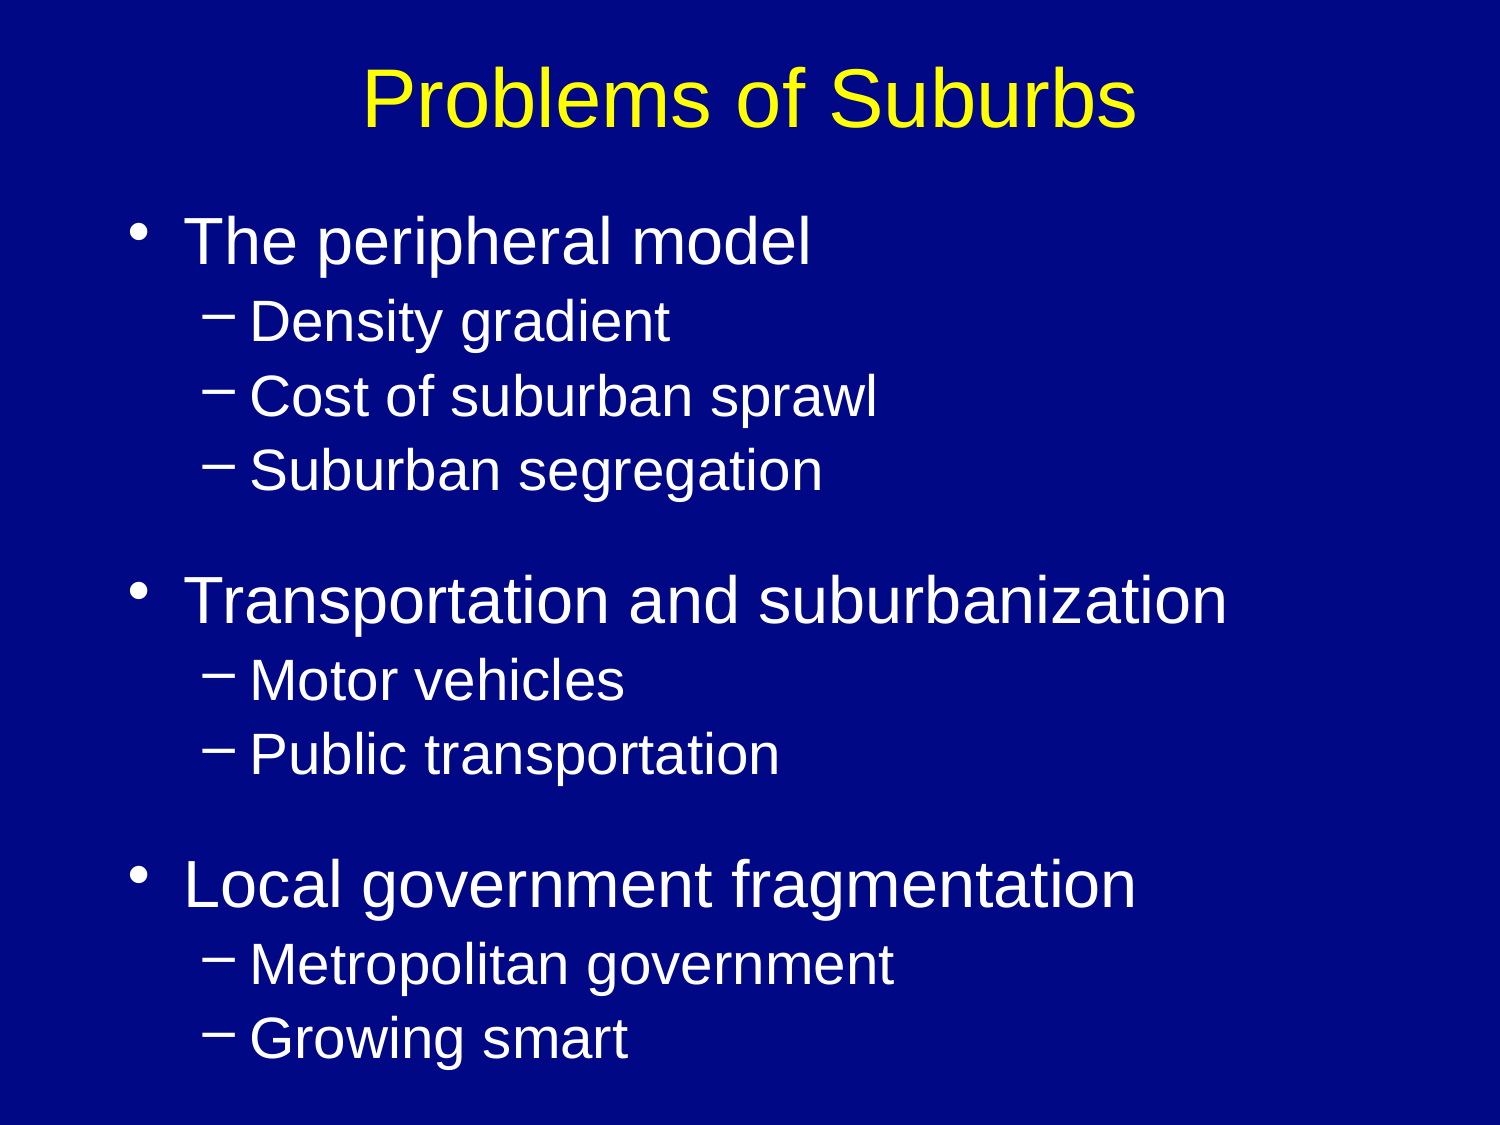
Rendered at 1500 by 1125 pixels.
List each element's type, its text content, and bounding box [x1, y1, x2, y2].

title Problems of Suburbs [112, 37, 1388, 151]
list The peripheral model Density gradient Cost of suburban sprawl Suburban segregation Transportation and suburbanization Motor vehicles Public transportation Local government fragmentation Metropolitan government Growing smart [112, 199, 1388, 1063]
